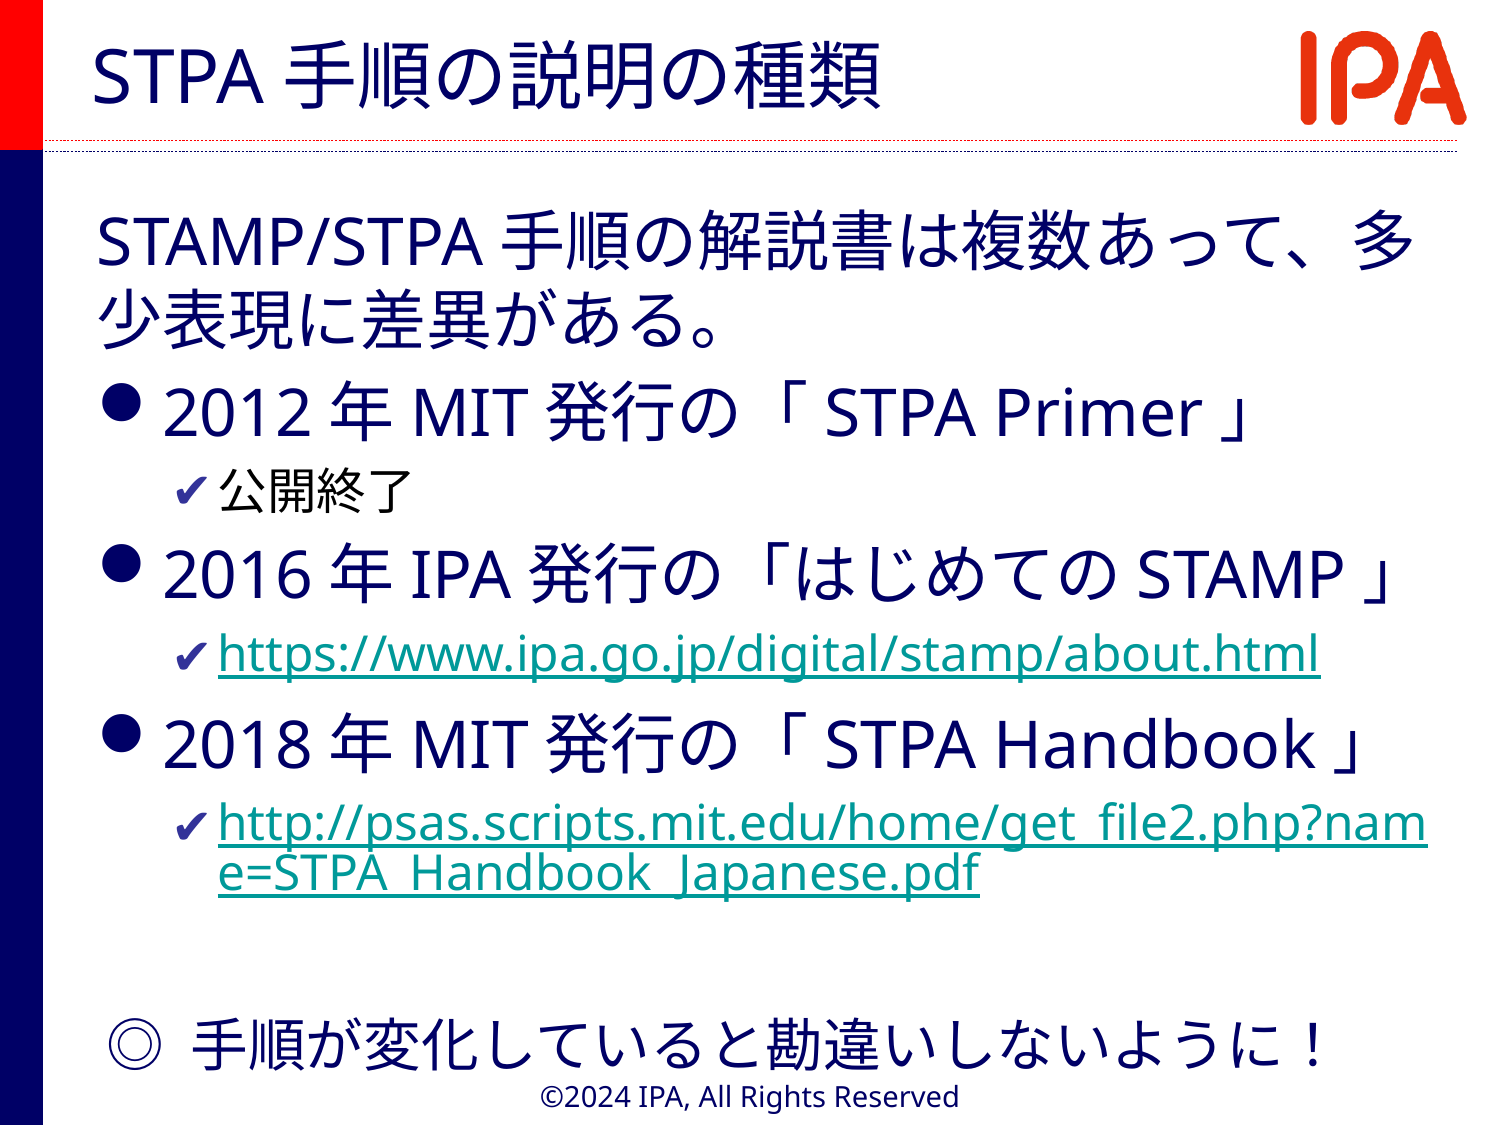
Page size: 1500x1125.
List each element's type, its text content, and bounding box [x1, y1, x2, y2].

picture [1257, 14, 1472, 134]
list STAMP/STPA手順の解説書は複数あって、多少表現に差異がある。 2012年MIT発行の「STPA Primer」 公開終了 2016年IPA発行の「はじめてのSTAMP」 https://www.ipa.go.jp/digital/stamp/about.html 2018年MIT発行の「STPA Handbook」 http://psas.scripts.mit.edu/home/get_file2.php?name=STPA_Handbook_Japanese.pdf ◎ 手順が変化していると勘違いしないように！ [81, 191, 1459, 1052]
title STPA手順の説明の種類 [76, 7, 1223, 141]
footer ©2024 IPA, All Rights Reserved [512, 1070, 988, 1118]
